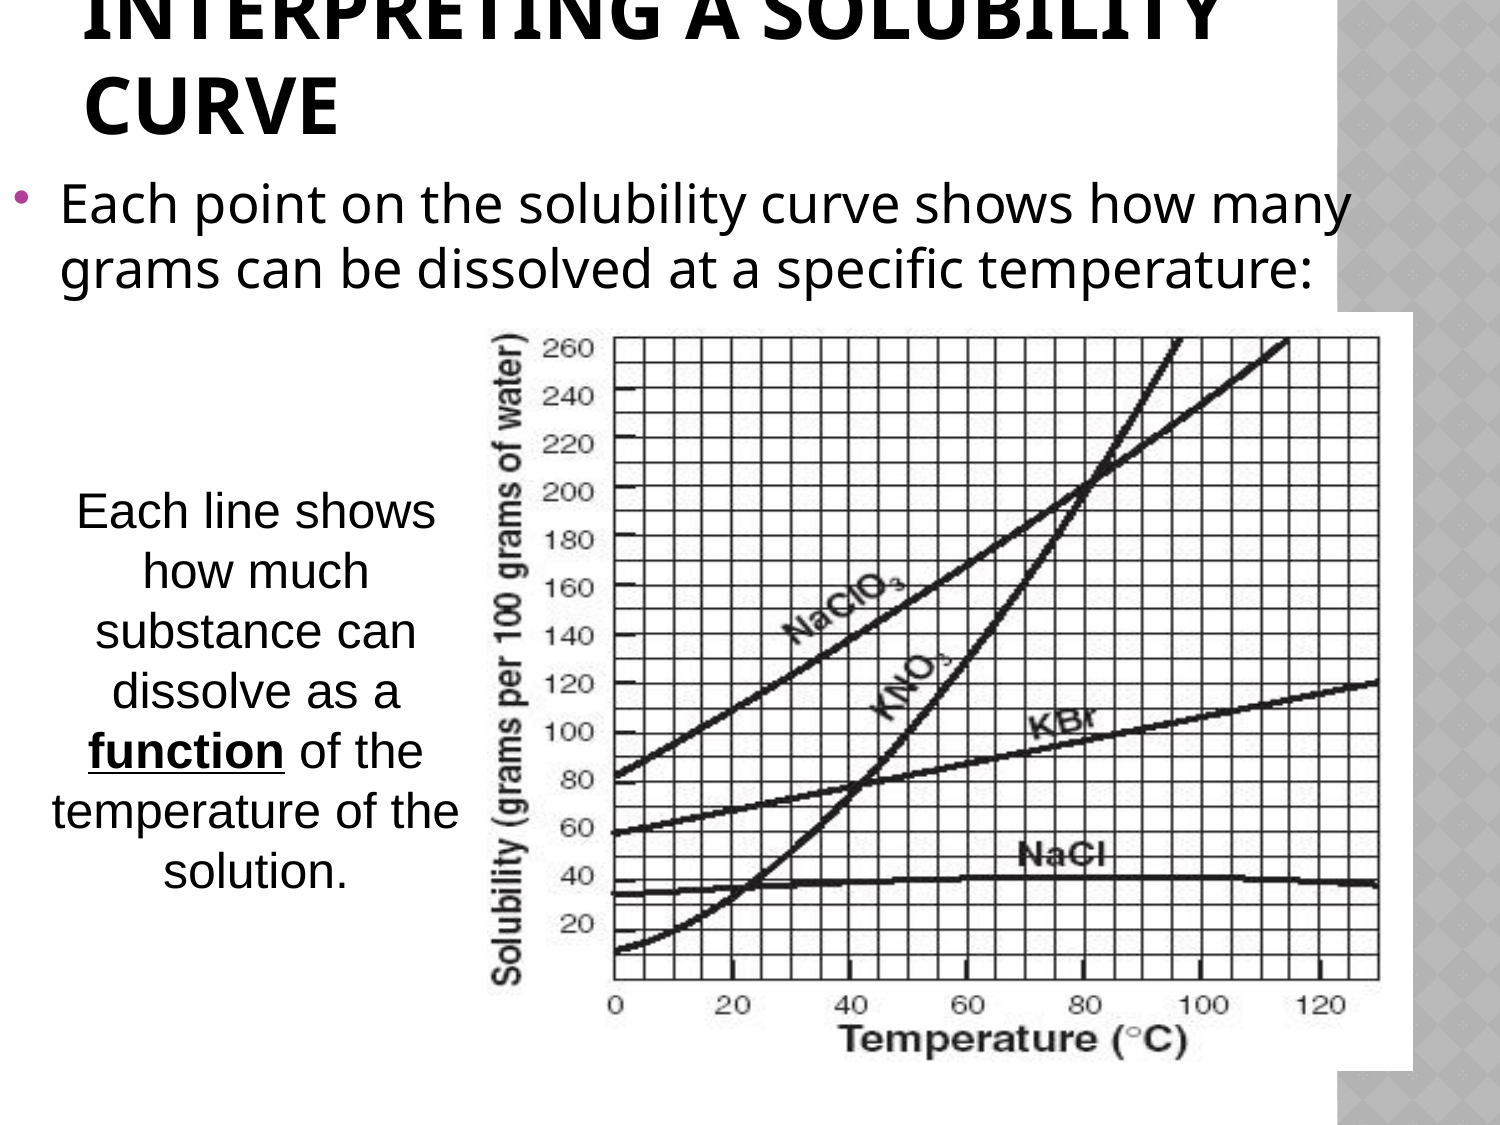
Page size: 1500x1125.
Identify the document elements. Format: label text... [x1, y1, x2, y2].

picture [487, 312, 1413, 1072]
title Interpreting a Solubility Curve [75, 0, 1425, 150]
list Each point on the solubility curve shows how many grams can be dissolved at a specific temperature: [0, 162, 1500, 1125]
text_box Each line shows how much substance can dissolve as a function of the temperature of the solution. [24, 471, 481, 907]
